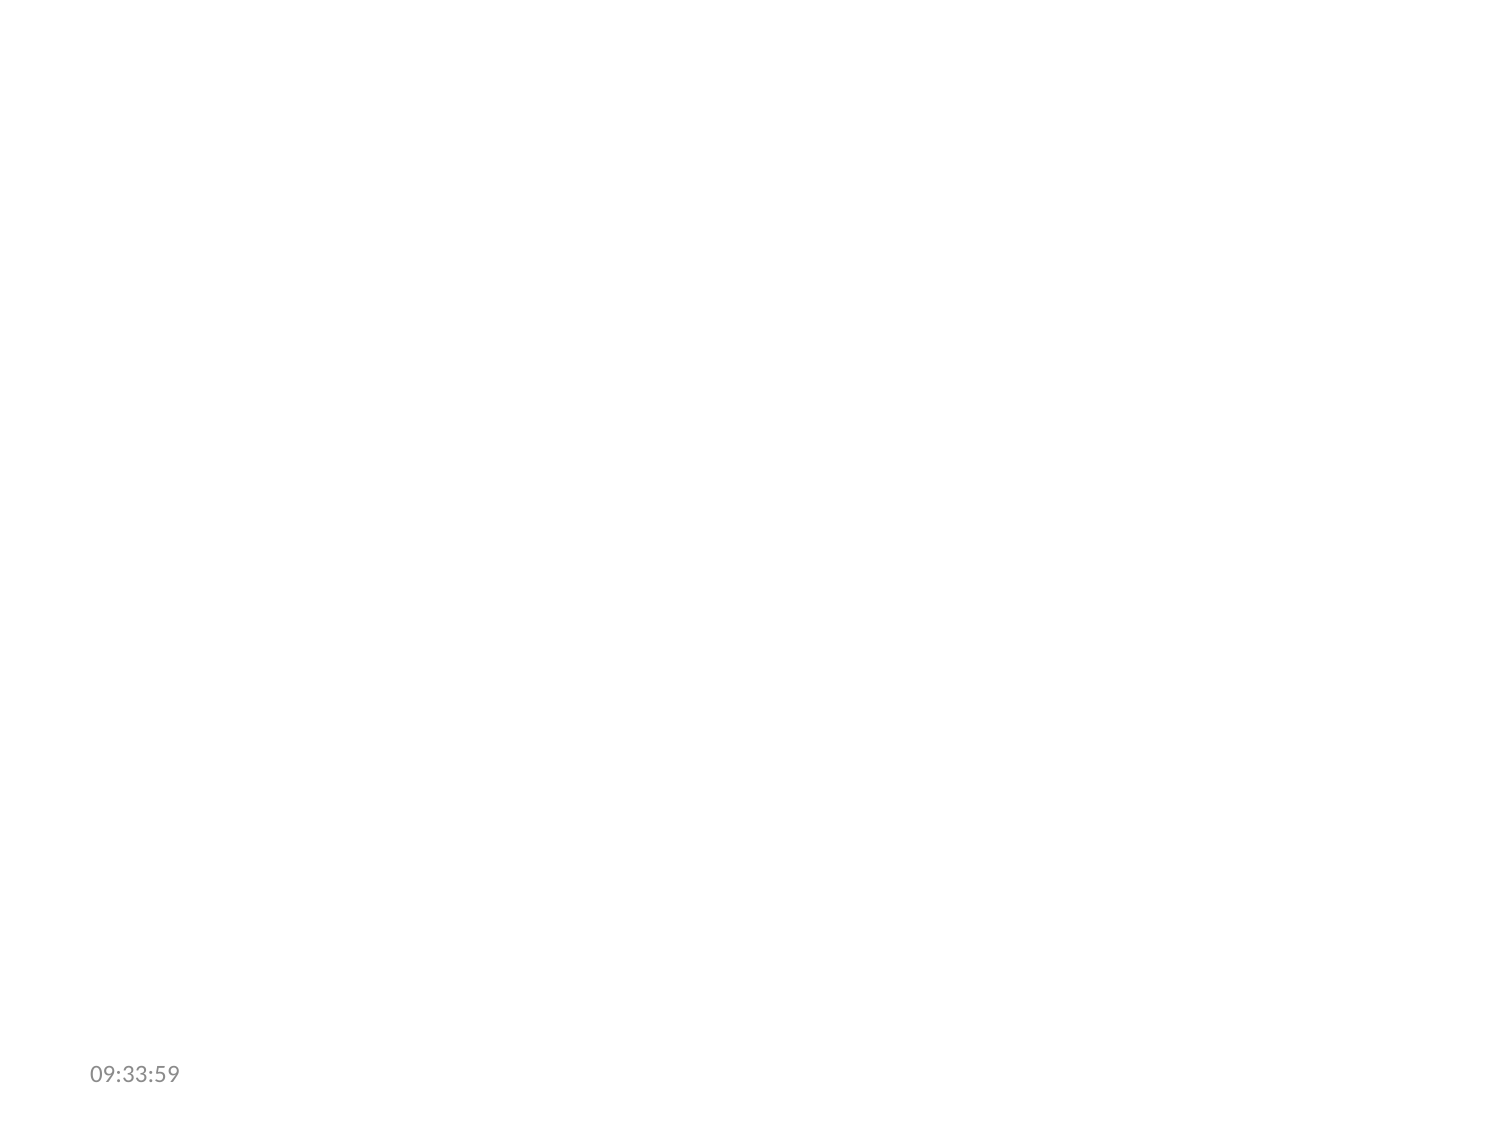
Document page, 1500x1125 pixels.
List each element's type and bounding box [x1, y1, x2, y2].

slide_number [75, 1042, 425, 1103]
